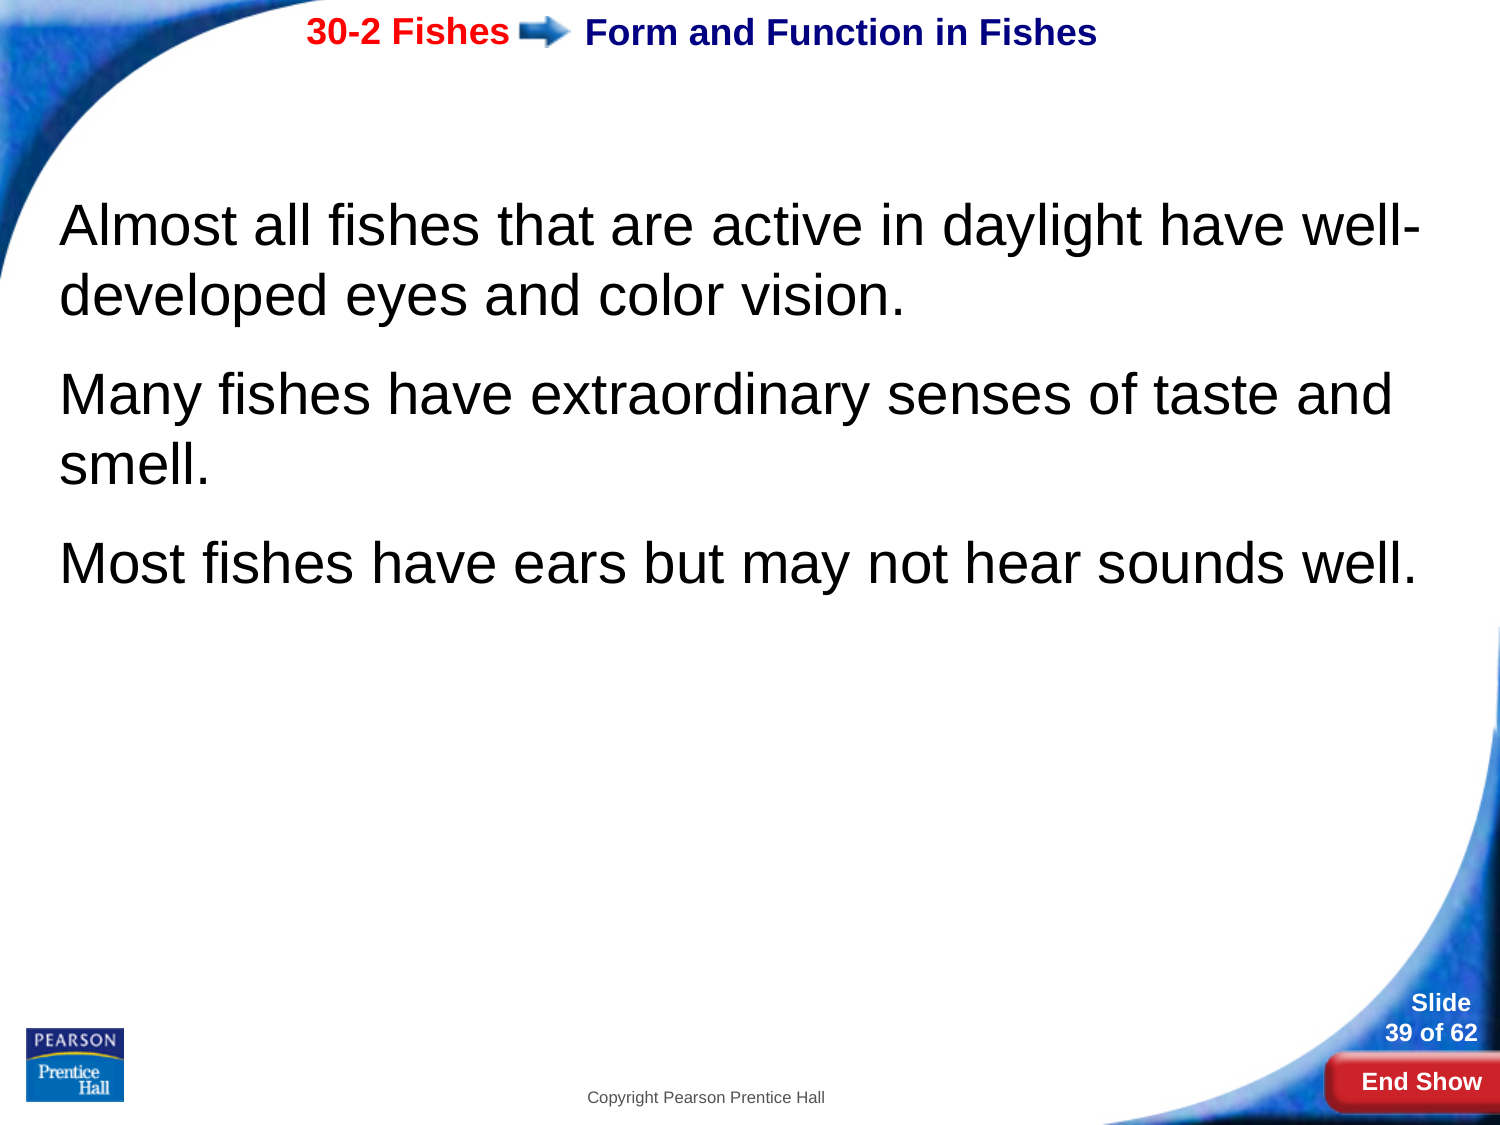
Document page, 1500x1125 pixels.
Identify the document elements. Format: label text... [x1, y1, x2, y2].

footer Copyright Pearson Prentice Hall [468, 1078, 945, 1105]
list Almost all fishes that are active in daylight have well-developed eyes and color vision. Many fishes have extraordinary senses of taste and smell. Most fishes have ears but may not hear sounds well. [44, 179, 1463, 976]
picture [0, 0, 1500, 1125]
title Form and Function in Fishes [569, 0, 1239, 76]
